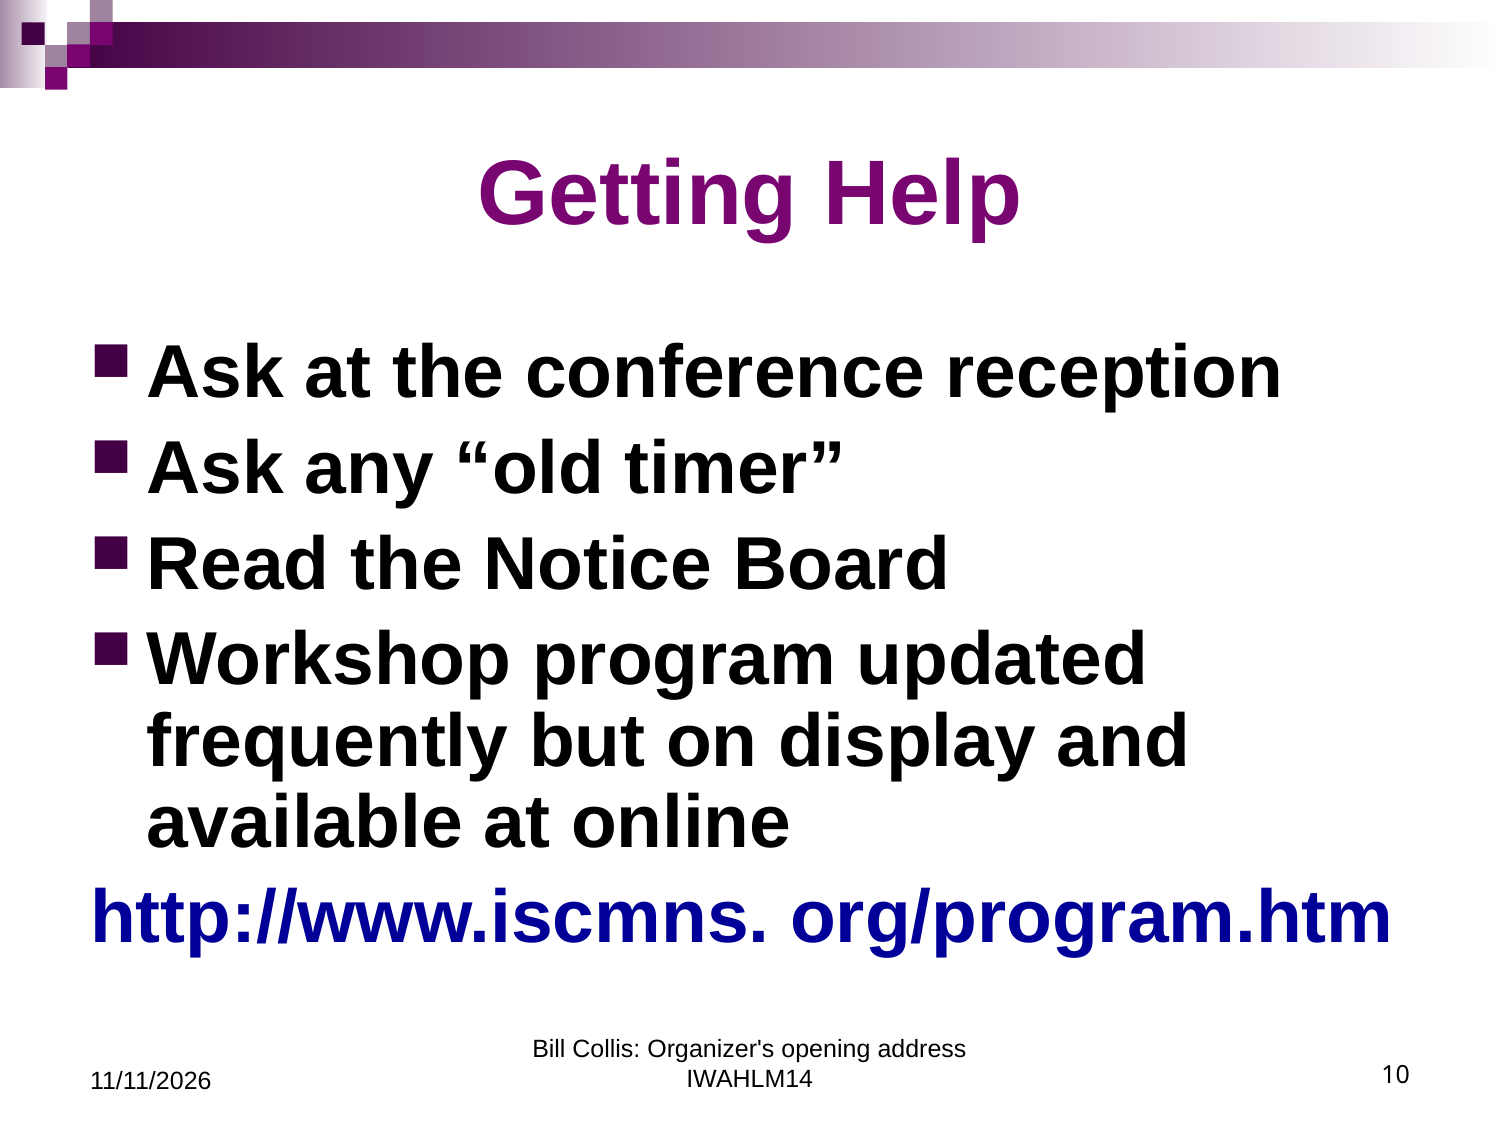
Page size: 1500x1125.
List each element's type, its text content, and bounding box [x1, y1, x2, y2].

slide_number 10 [1074, 1025, 1425, 1100]
title Getting Help [75, 75, 1425, 300]
list Ask at the conference reception Ask any “old timer” Read the Notice Board Workshop program updated frequently but on display and available at online http://www.iscmns. org/program.htm [75, 324, 1425, 963]
footer Bill Collis: Organizer's opening address IWAHLM14 [512, 1025, 988, 1100]
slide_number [75, 1024, 425, 1103]
